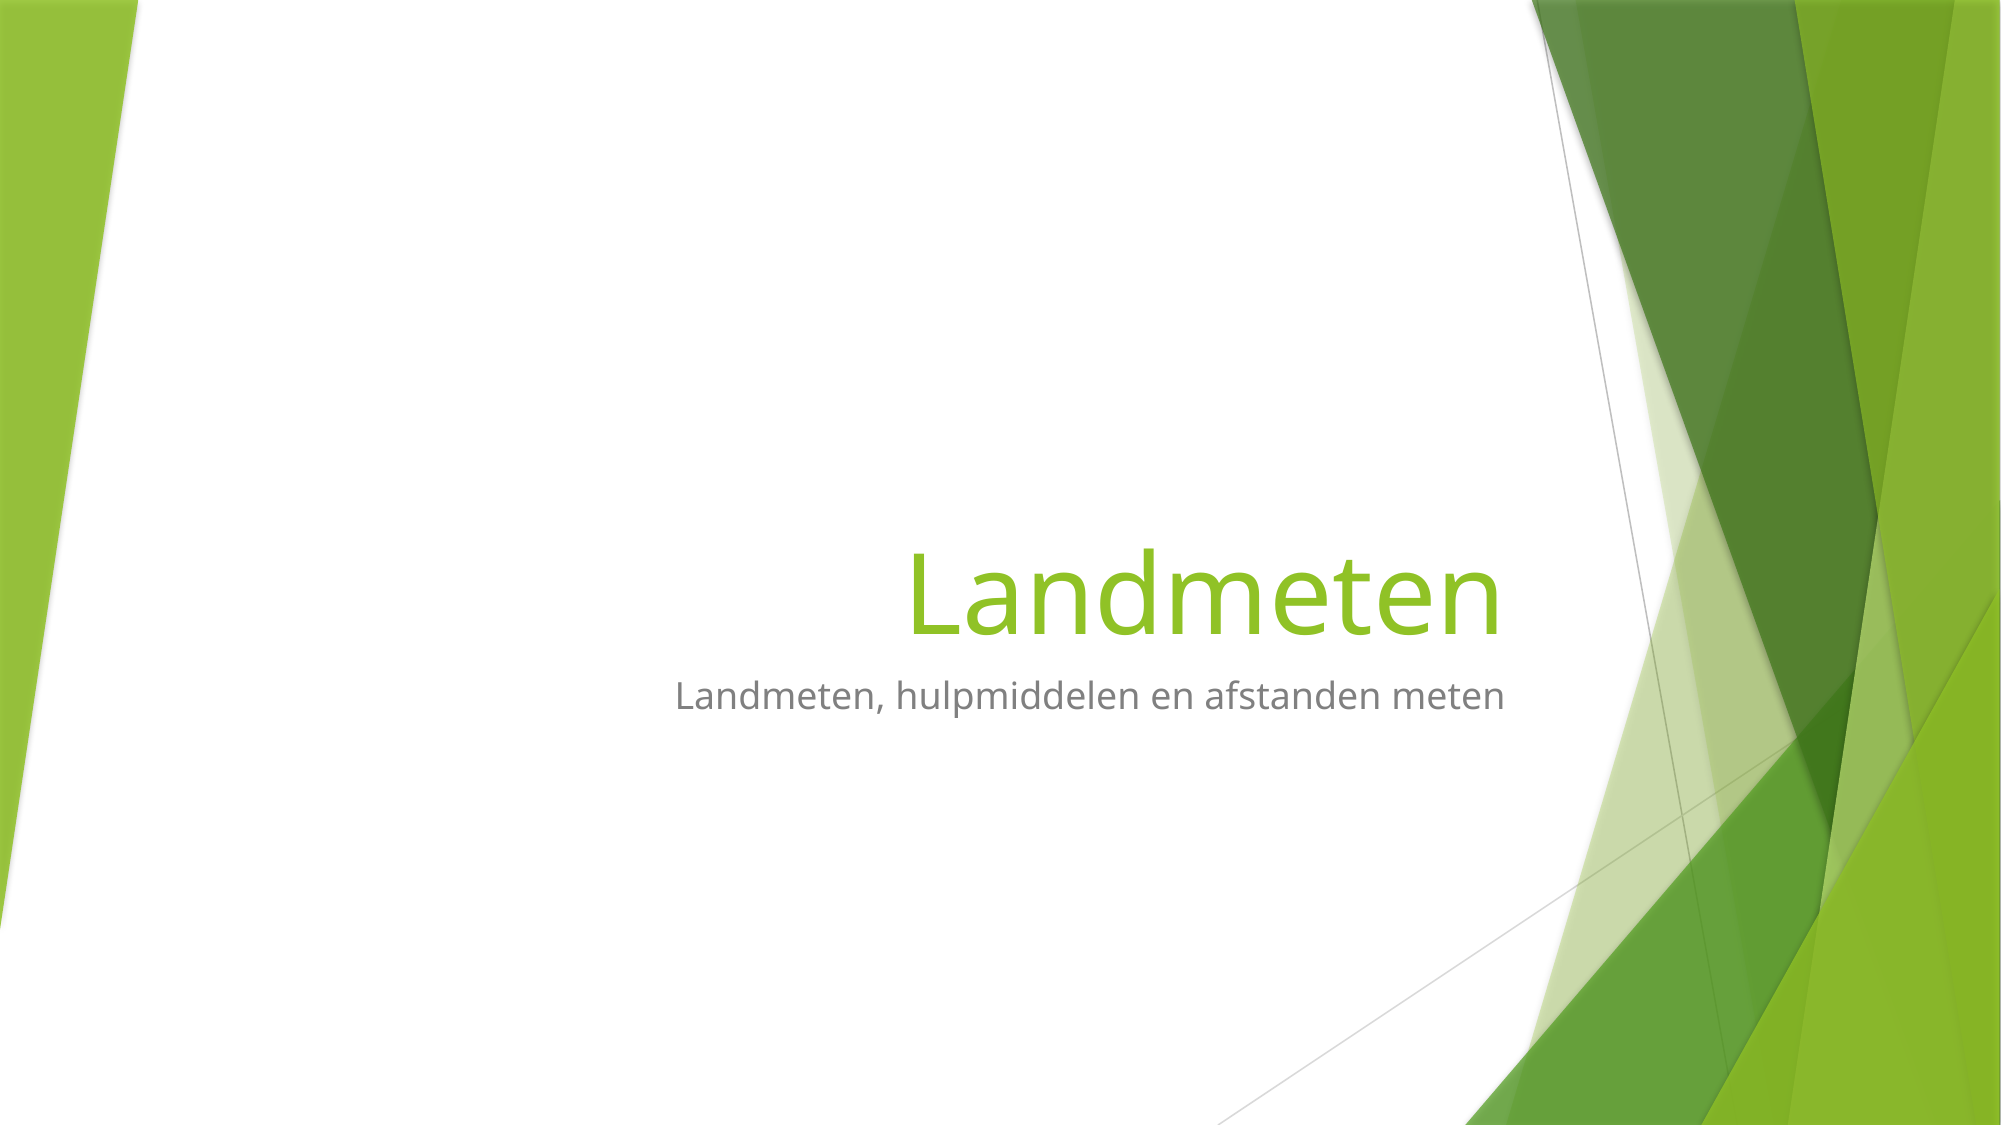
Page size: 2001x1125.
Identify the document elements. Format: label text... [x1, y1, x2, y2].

subtitle Landmeten, hulpmiddelen en afstanden meten [247, 664, 1522, 845]
title Landmeten [247, 394, 1522, 664]
